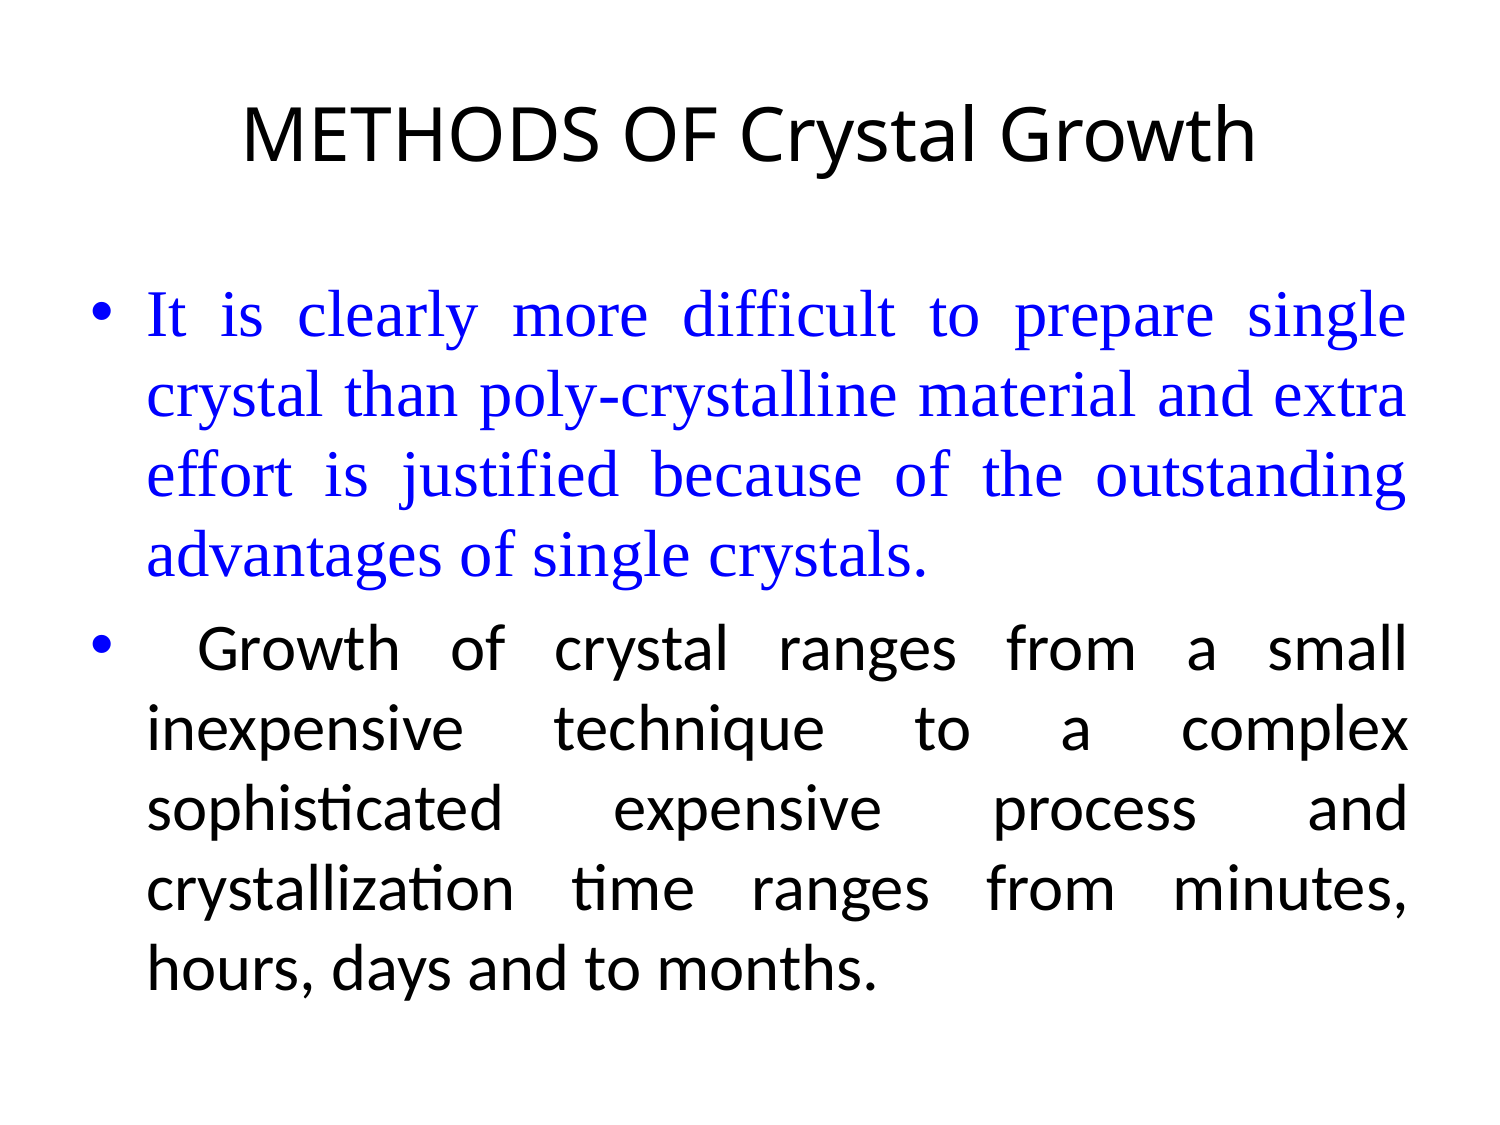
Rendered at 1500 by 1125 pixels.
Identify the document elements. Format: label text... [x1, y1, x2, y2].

title METHODS OF Crystal Growth [75, 37, 1425, 225]
list It is clearly more difficult to prepare single crystal than poly-crystalline material and extra effort is justified because of the outstanding advantages of single crystals. Growth of crystal ranges from a small inexpensive technique to a complex sophisticated expensive process and crystallization time ranges from minutes, hours, days and to months. [75, 262, 1425, 1038]
